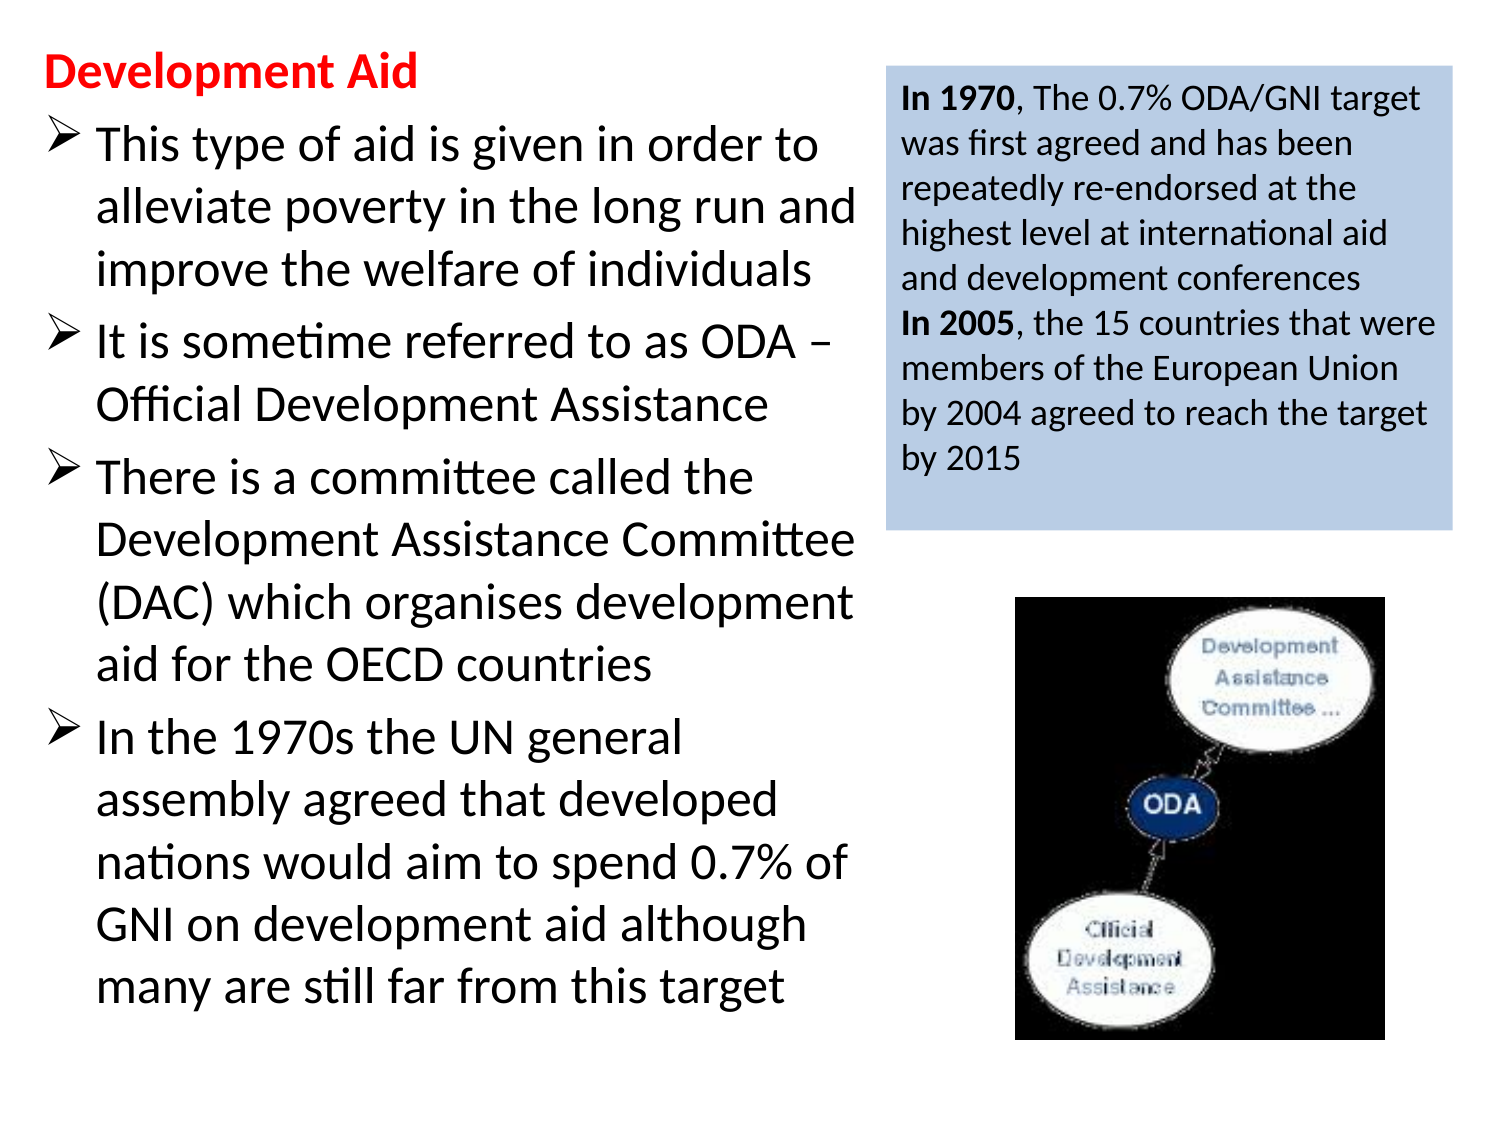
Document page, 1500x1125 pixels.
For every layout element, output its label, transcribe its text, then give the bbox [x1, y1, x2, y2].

list Development Aid This type of aid is given in order to alleviate poverty in the long run and improve the welfare of individuals It is sometime referred to as ODA – Official Development Assistance There is a committee called the Development Assistance Committee (DAC) which organises development aid for the OECD countries In the 1970s the UN general assembly agreed that developed nations would aim to spend 0.7% of GNI on development aid although many are still far from this target [28, 28, 887, 1125]
picture [1015, 597, 1385, 1040]
text_box In 1970, The 0.7% ODA/GNI target was first agreed and has been repeatedly re-endorsed at the highest level at international aid and development conferences In 2005, the 15 countries that were members of the European Union by 2004 agreed to reach the target by 2015 [886, 65, 1453, 531]
